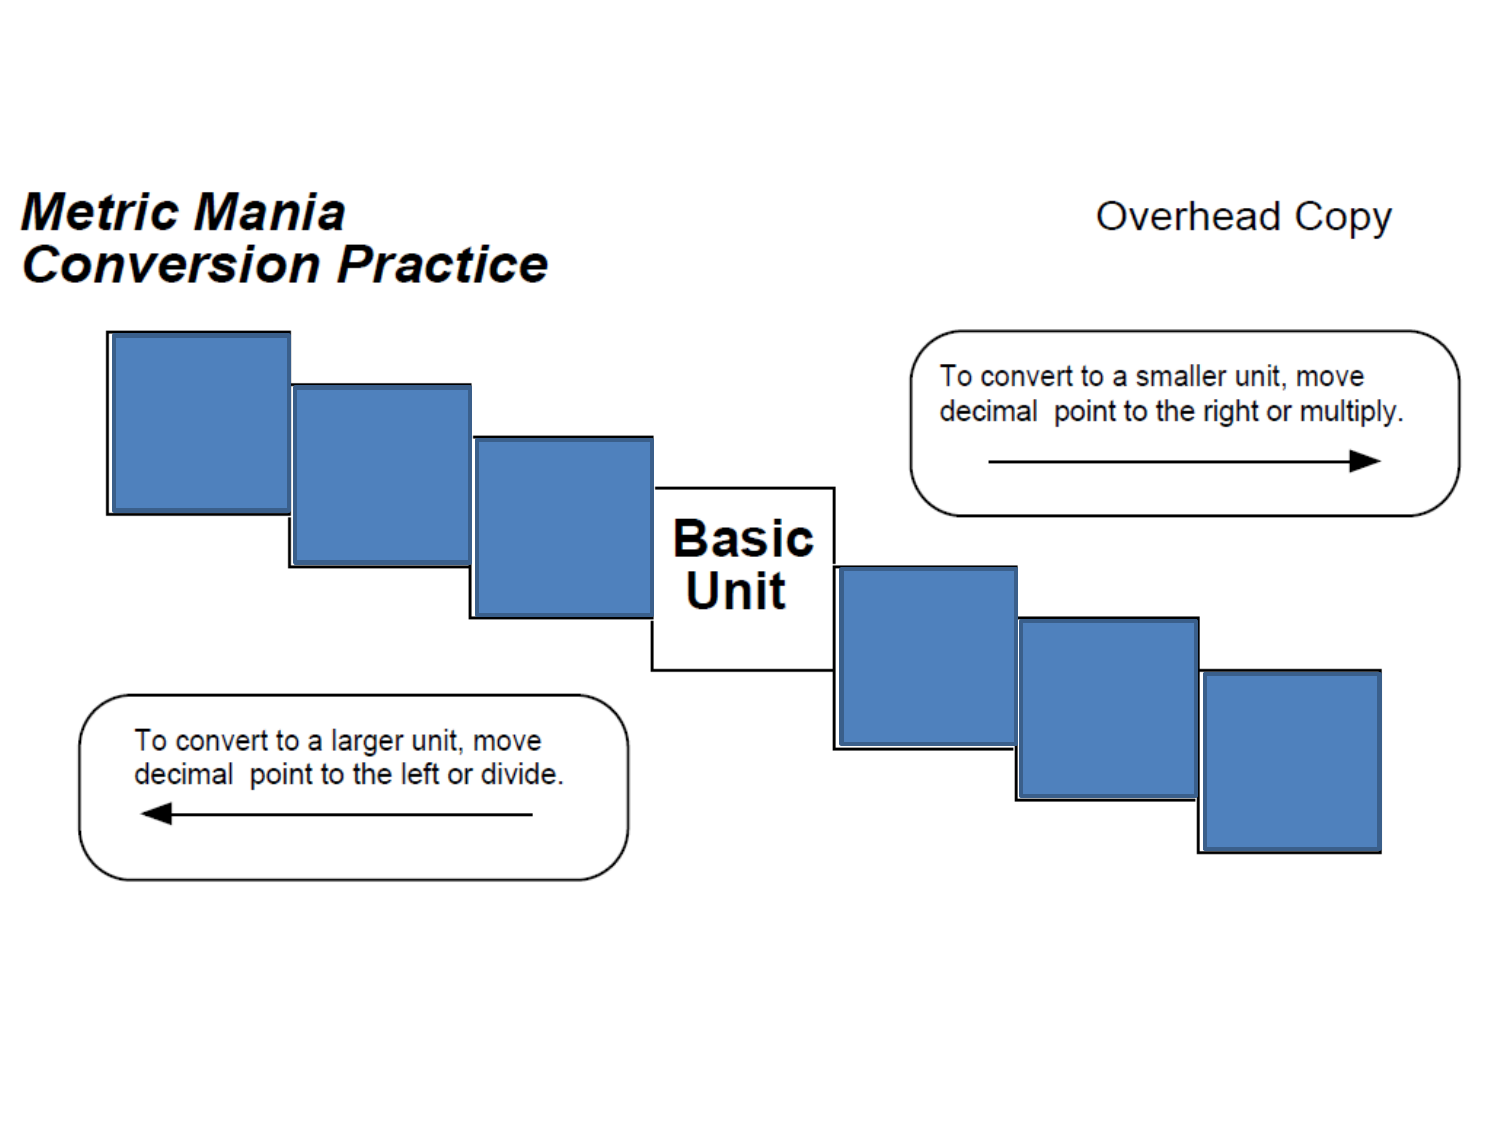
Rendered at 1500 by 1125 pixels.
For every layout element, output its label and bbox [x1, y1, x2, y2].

picture [0, 172, 1500, 901]
